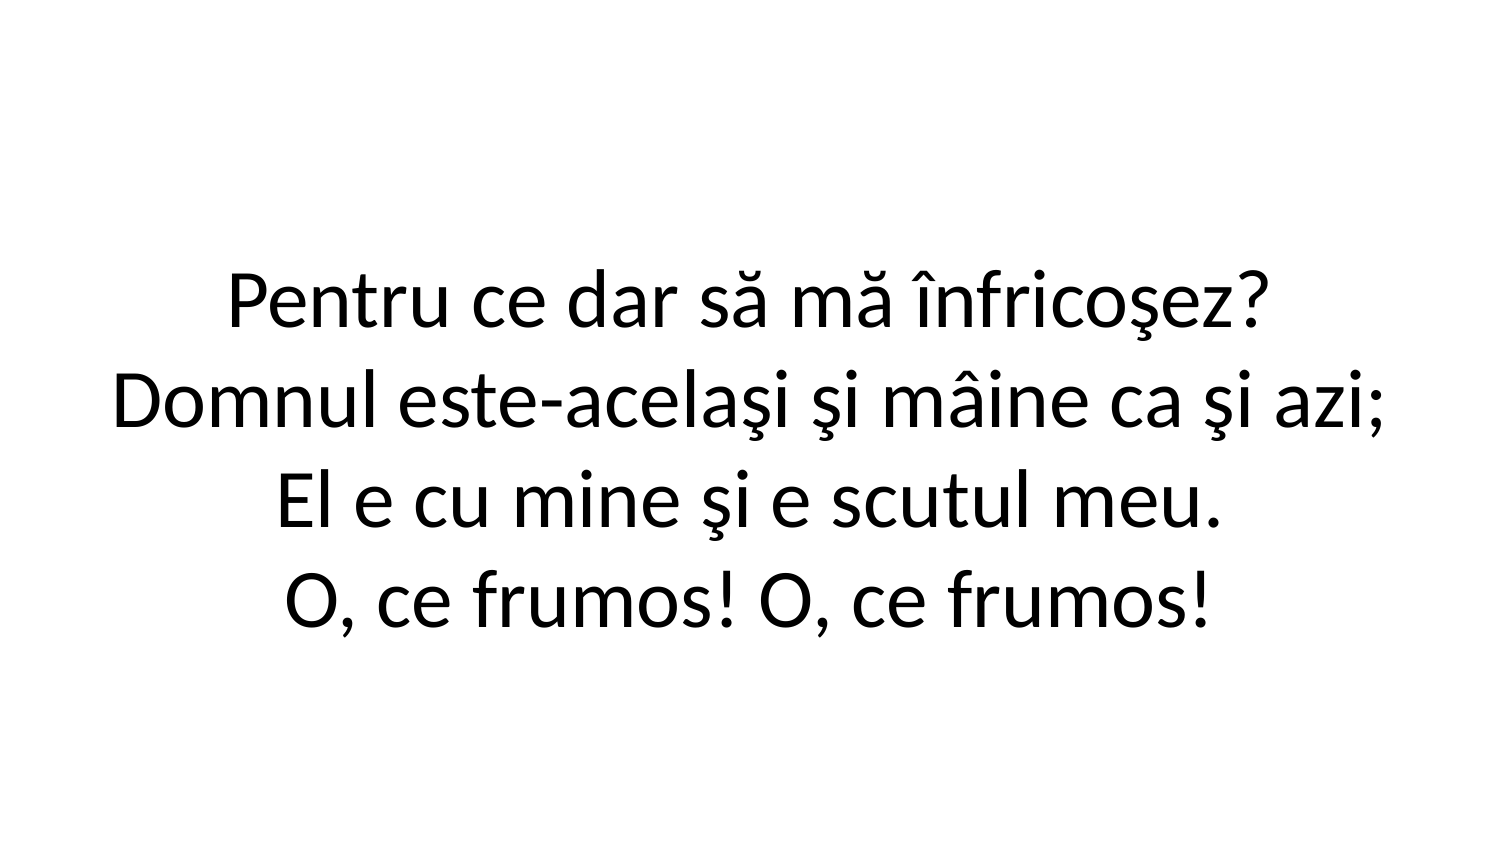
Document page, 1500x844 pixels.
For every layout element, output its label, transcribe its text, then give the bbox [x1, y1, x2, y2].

text_box Pentru ce dar să mă înfricoşez? Domnul este-acelaşi şi mâine ca şi azi; El e cu mine şi e scutul meu. O, ce frumos! O, ce frumos! [96, 192, 1404, 652]
